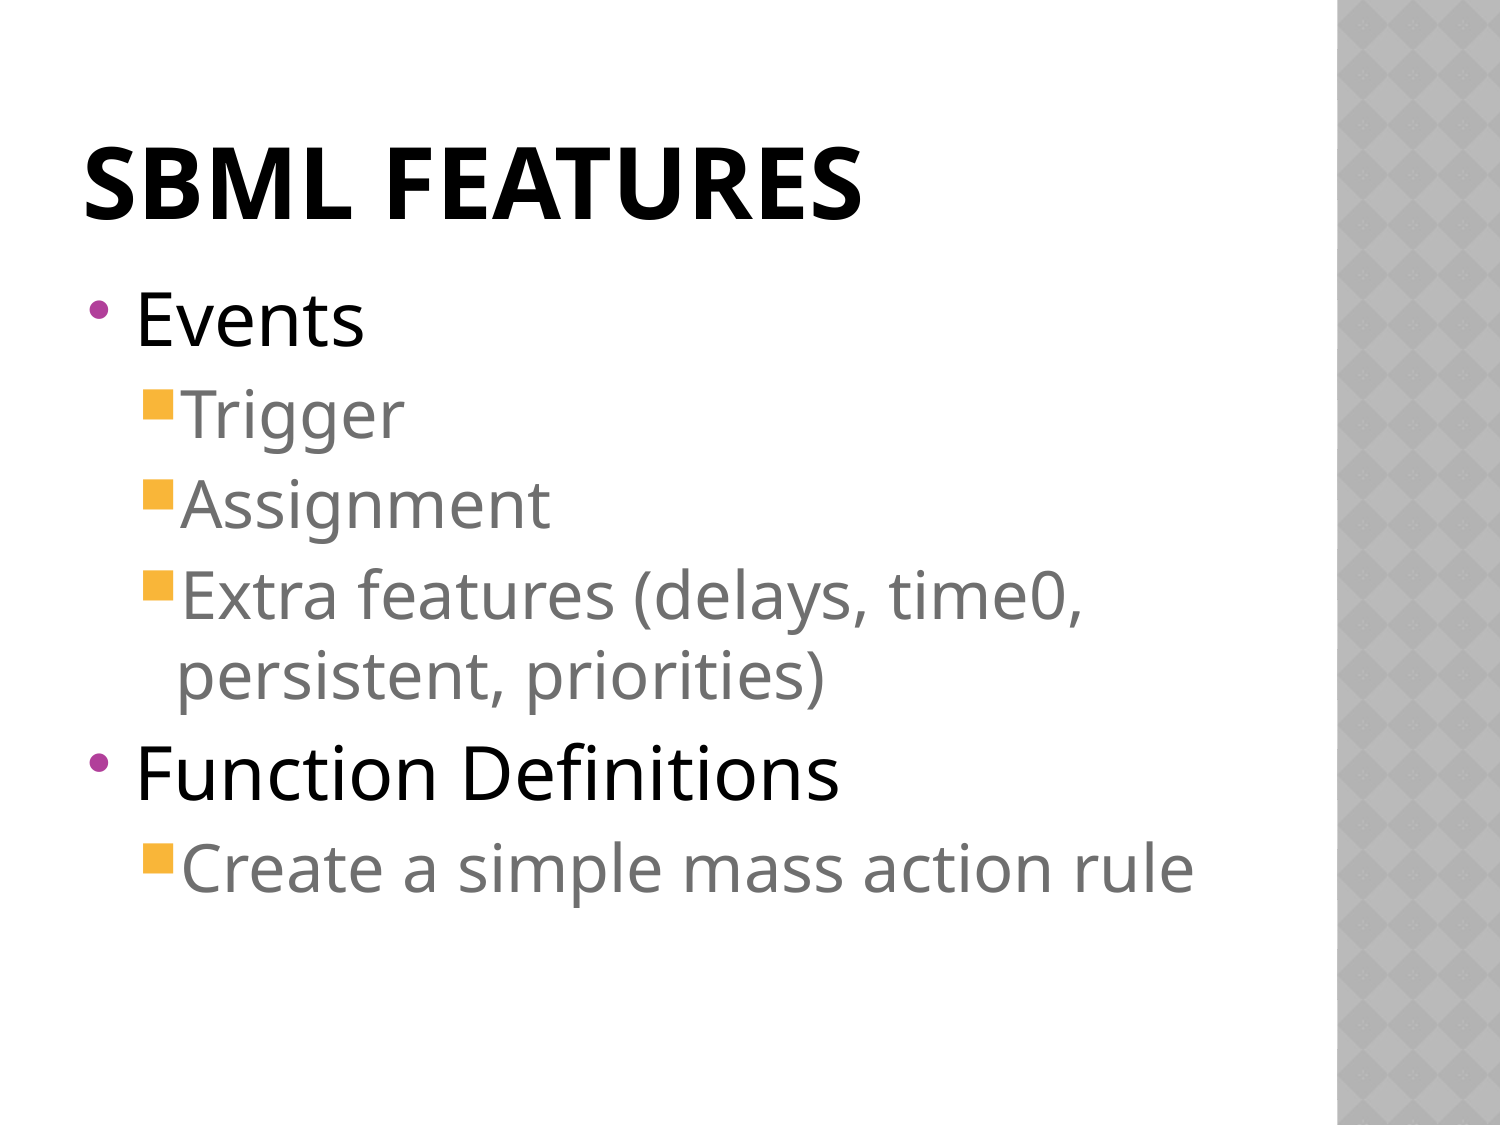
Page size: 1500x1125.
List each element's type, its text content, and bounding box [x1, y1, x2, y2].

title SBML Features [75, 52, 1263, 240]
list Events Trigger Assignment Extra features (delays, time0, persistent, priorities) Function Definitions Create a simple mass action rule [75, 264, 1263, 1059]
